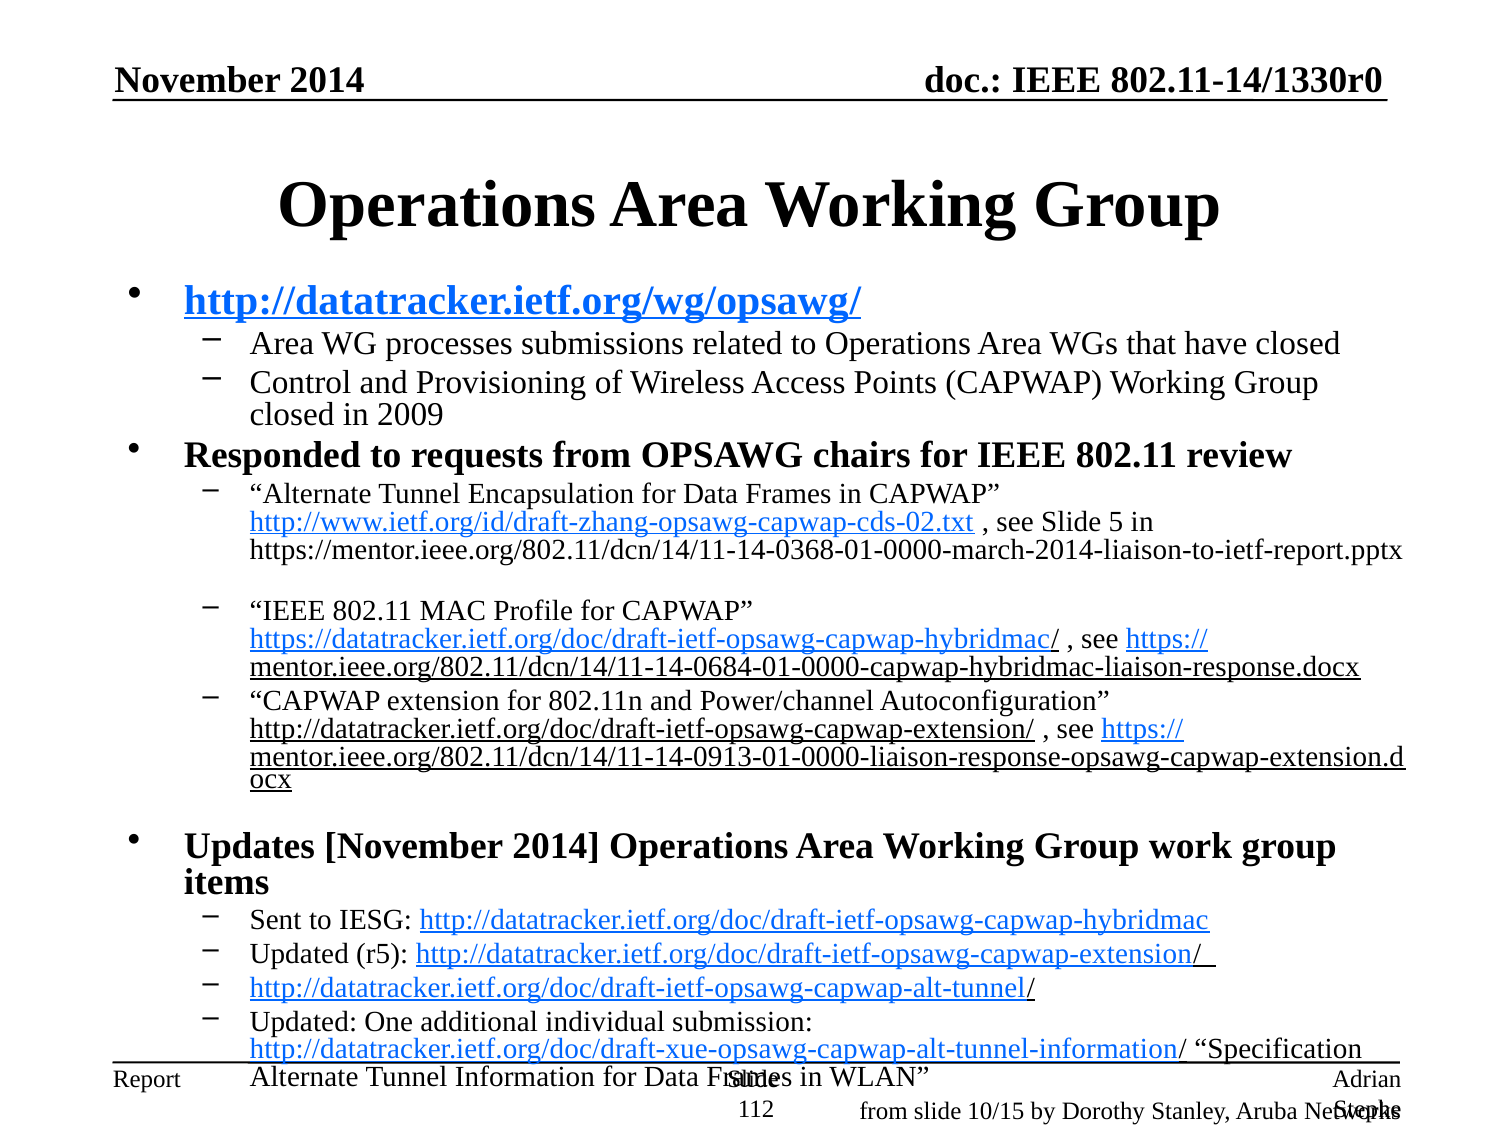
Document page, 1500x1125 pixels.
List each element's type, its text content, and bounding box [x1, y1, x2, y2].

title Operations Area Working Group [112, 112, 1388, 275]
list http://datatracker.ietf.org/wg/opsawg/ Area WG processes submissions related to Operations Area WGs that have closed Control and Provisioning of Wireless Access Points (CAPWAP) Working Group closed in 2009 Responded to requests from OPSAWG chairs for IEEE 802.11 review “Alternate Tunnel Encapsulation for Data Frames in CAPWAP” http://www.ietf.org/id/draft-zhang-opsawg-capwap-cds-02.txt , see Slide 5 in https://mentor.ieee.org/802.11/dcn/14/11-14-0368-01-0000-march-2014-liaison-to-ietf-report.pptx “IEEE 802.11 MAC Profile for CAPWAP” https://datatracker.ietf.org/doc/draft-ietf-opsawg-capwap-hybridmac/ , see https://mentor.ieee.org/802.11/dcn/14/11-14-0684-01-0000-capwap-hybridmac-liaison-response.docx “CAPWAP extension for 802.11n and Power/channel Autoconfiguration” http://datatracker.ietf.org/doc/draft-ietf-opsawg-capwap-extension/ , see https://mentor.ieee.org/802.11/dcn/14/11-14-0913-01-0000-liaison-response-opsawg-capwap-extension.docx Updates [November 2014] Operations Area Working Group work group items Sent to IESG: http://datatracker.ietf.org/doc/draft-ietf-opsawg-capwap-hybridmac Updated (r5): http://datatracker.ietf.org/doc/draft-ietf-opsawg-capwap-extension/ http://datatracker.ietf.org/doc/draft-ietf-opsawg-capwap-alt-tunnel/ Updated: One additional individual submission: http://datatracker.ietf.org/doc/draft-xue-opsawg-capwap-alt-tunnel-information/ “Specification Alternate Tunnel Information for Data Frames in WLAN” [112, 275, 1425, 1050]
footer Adrian Stephens, Intel Corporation [1324, 1061, 1402, 1087]
slide_number Slide 112 [712, 1061, 800, 1087]
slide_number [114, 54, 374, 101]
text_box from slide 10/15 by Dorothy Stanley, Aruba Networks [343, 1087, 1417, 1125]
